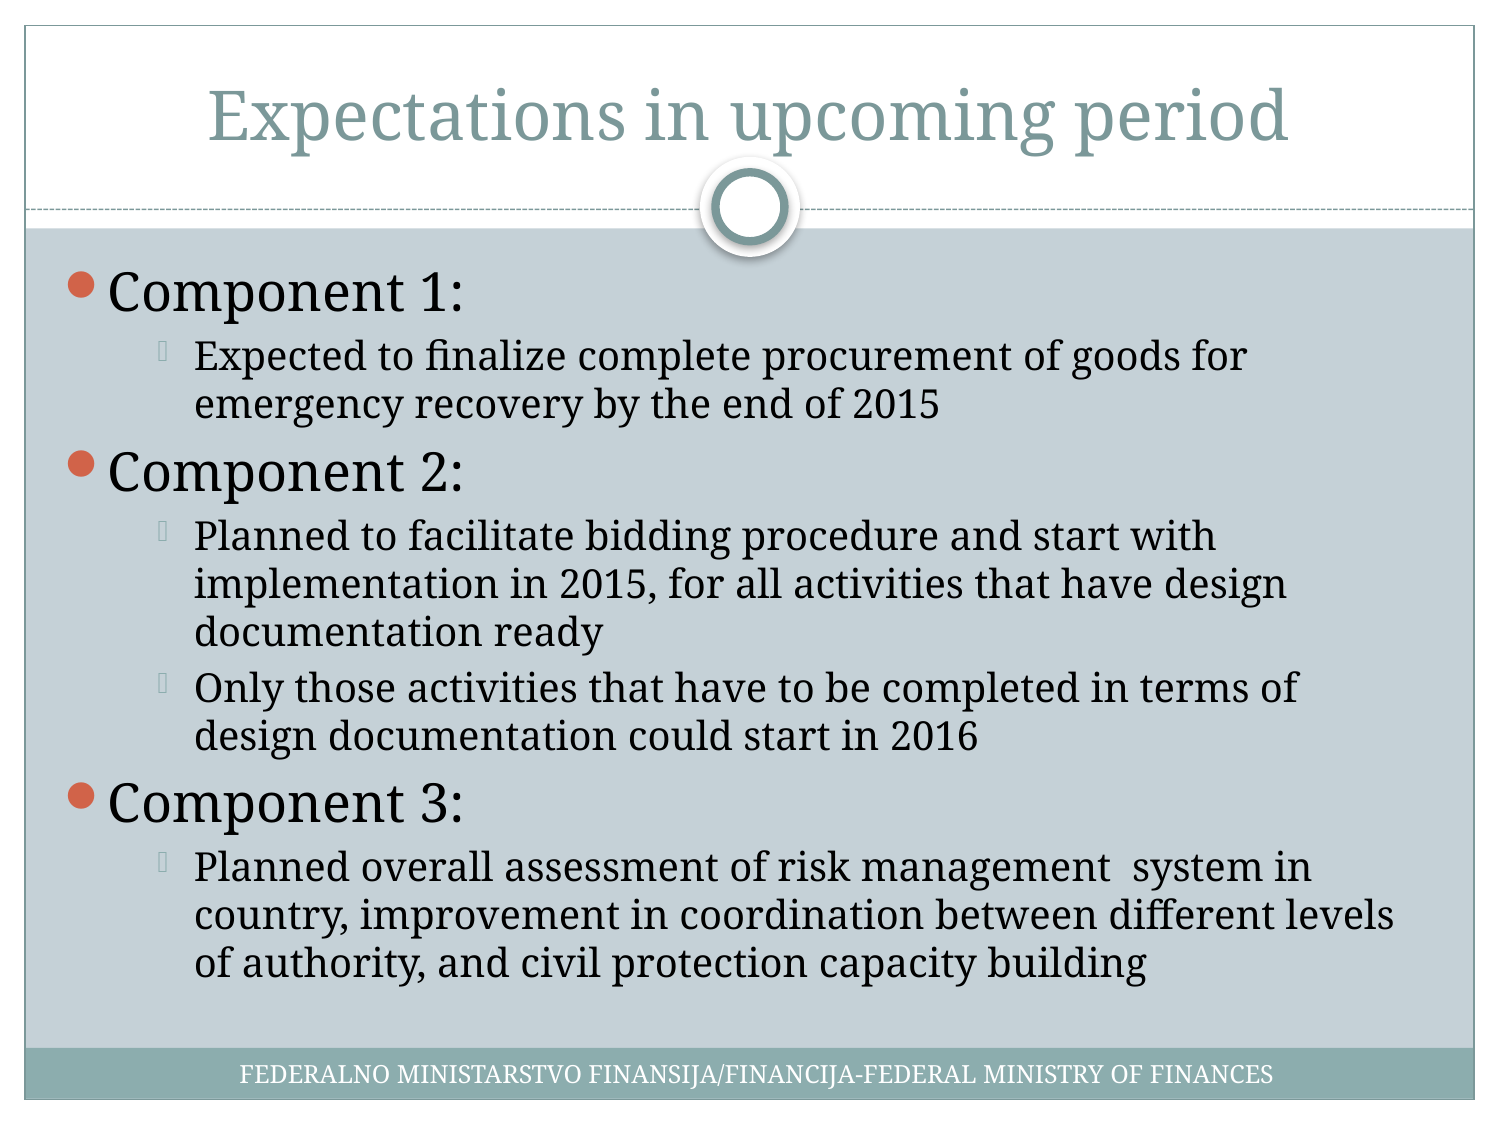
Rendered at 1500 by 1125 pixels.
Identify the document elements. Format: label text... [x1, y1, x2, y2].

footer FEDERALNO MINISTARSTVO FINANSIJA/FINANCIJA-FEDERAL MINISTRY OF FINANCES [50, 1051, 1465, 1112]
list Component 1: Expected to finalize complete procurement of goods for emergency recovery by the end of 2015 Component 2: Planned to facilitate bidding procedure and start with implementation in 2015, for all activities that have design documentation ready Only those activities that have to be completed in terms of design documentation could start in 2016 Component 3: Planned overall assessment of risk management system in country, improvement in coordination between different levels of authority, and civil protection capacity building [49, 250, 1445, 1001]
title Expectations in upcoming period [49, 37, 1450, 162]
